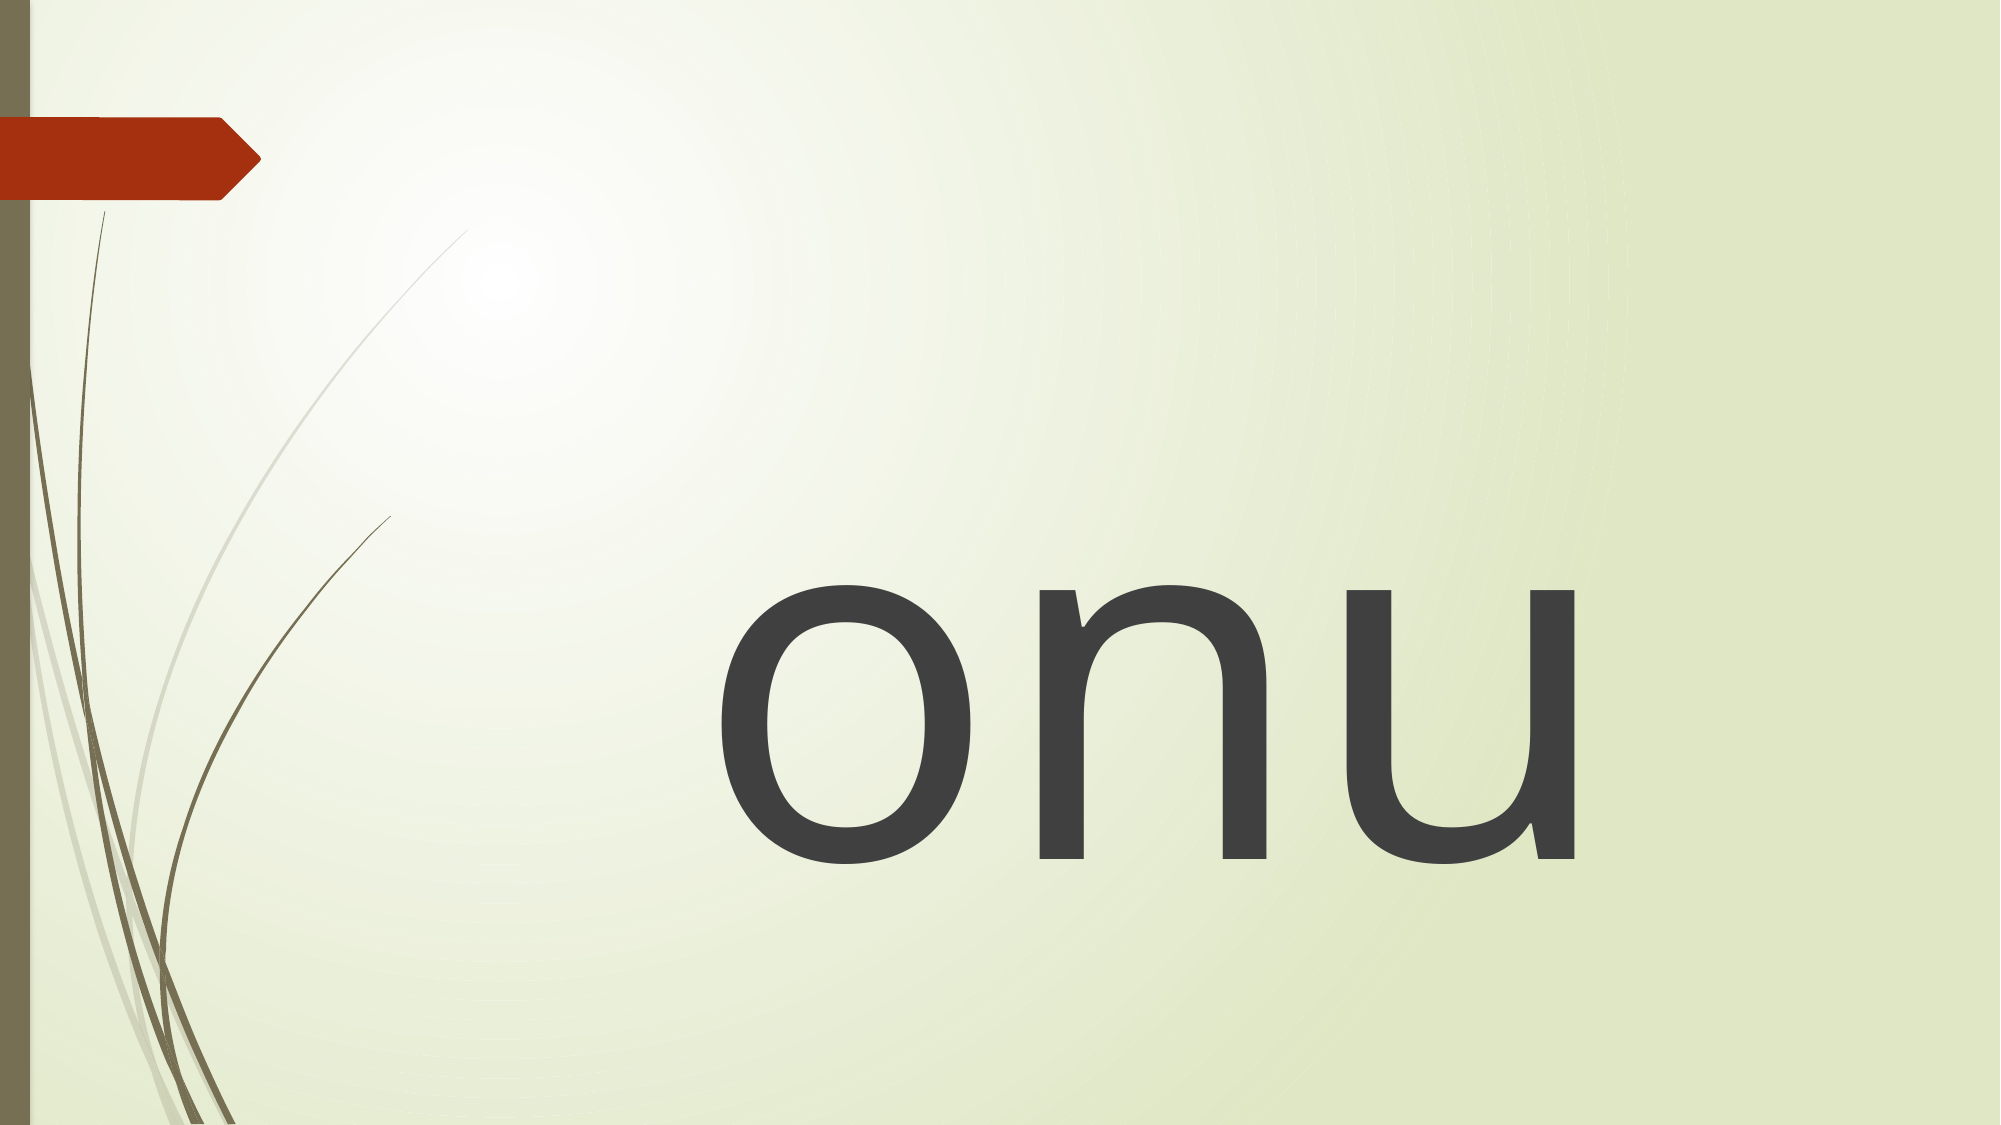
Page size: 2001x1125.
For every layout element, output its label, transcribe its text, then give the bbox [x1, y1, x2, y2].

list onu [424, 350, 1888, 970]
